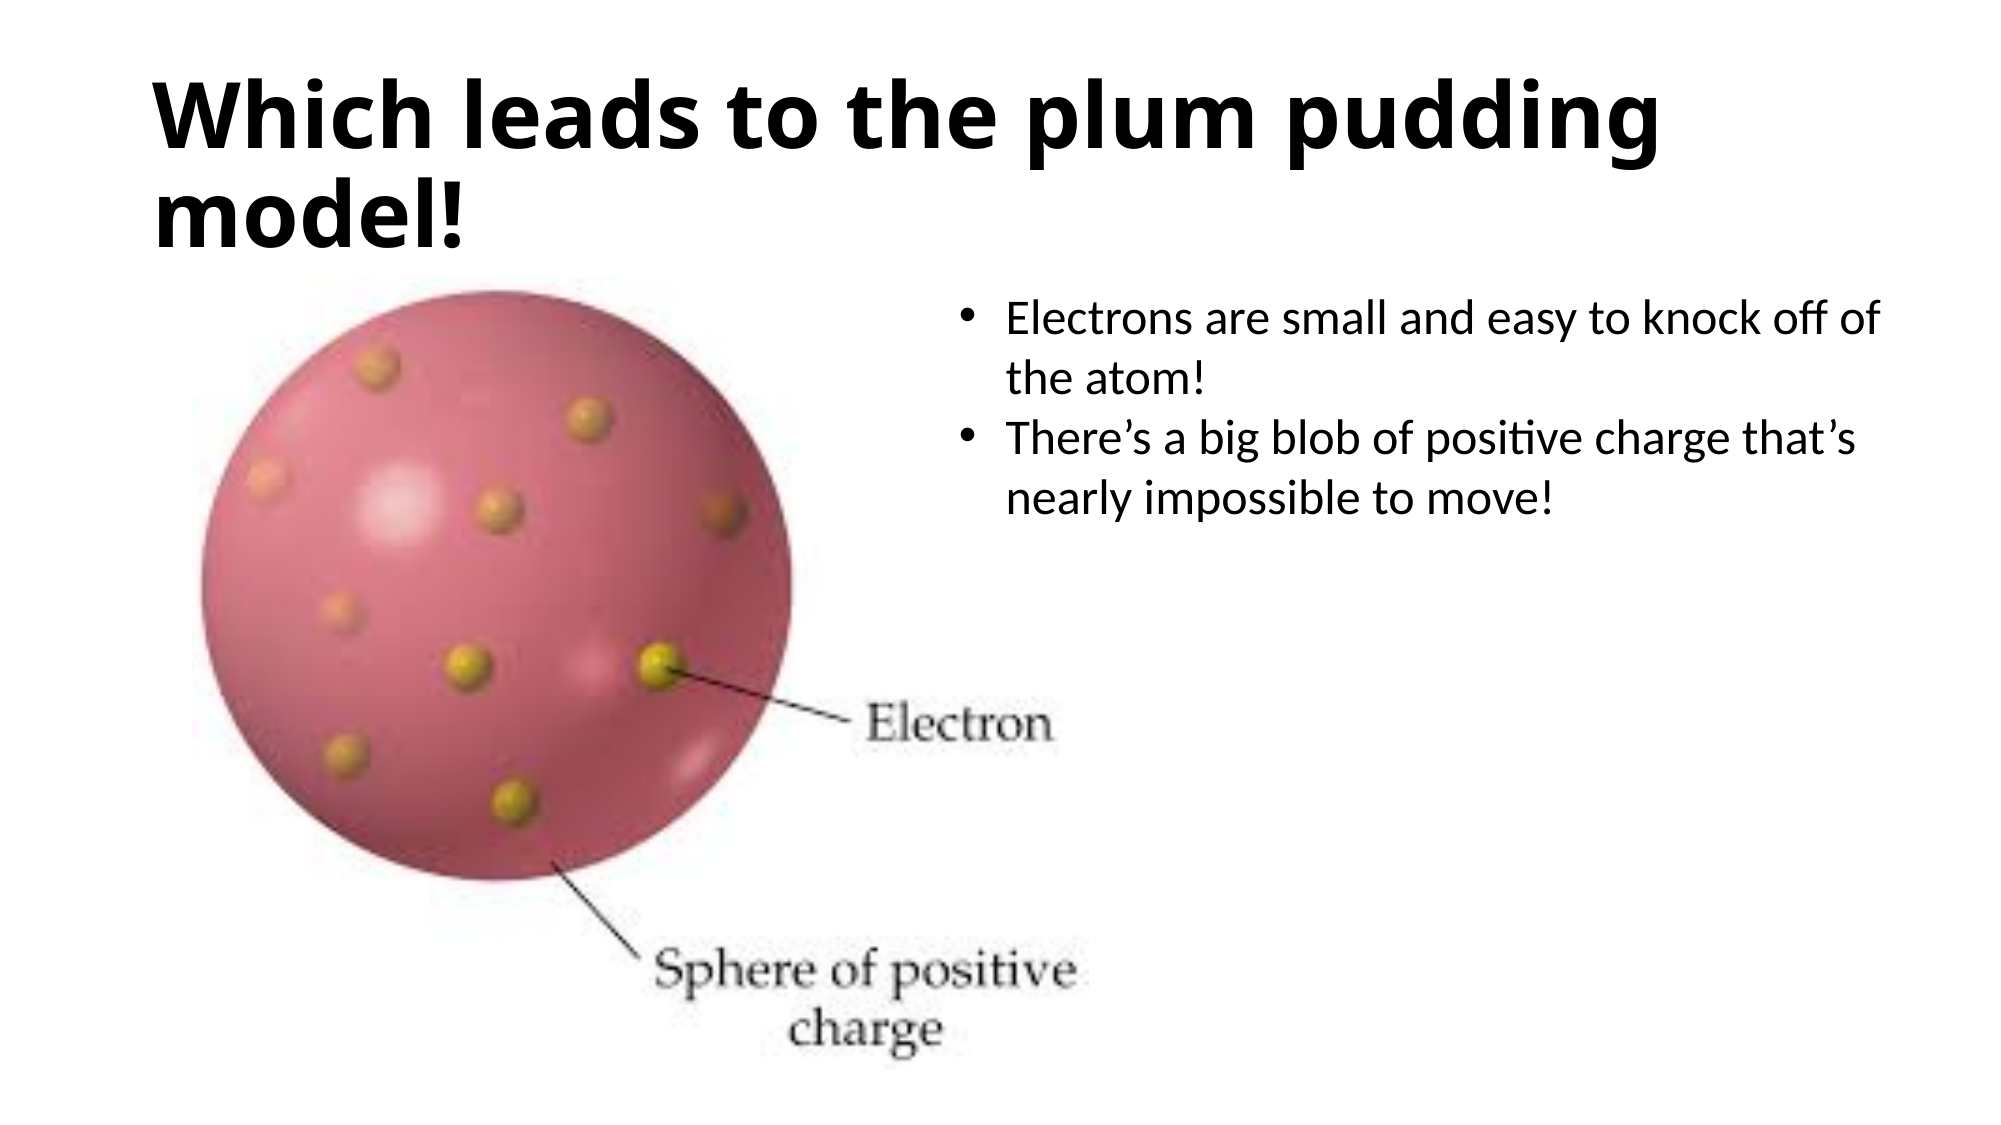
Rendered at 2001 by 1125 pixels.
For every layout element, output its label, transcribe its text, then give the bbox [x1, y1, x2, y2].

picture [192, 277, 1089, 1069]
text_box Electrons are small and easy to knock off of the atom! There’s a big blob of positive charge that’s nearly impossible to move! [1089, 277, 1906, 532]
title Which leads to the plum pudding model! [137, 59, 1863, 278]
